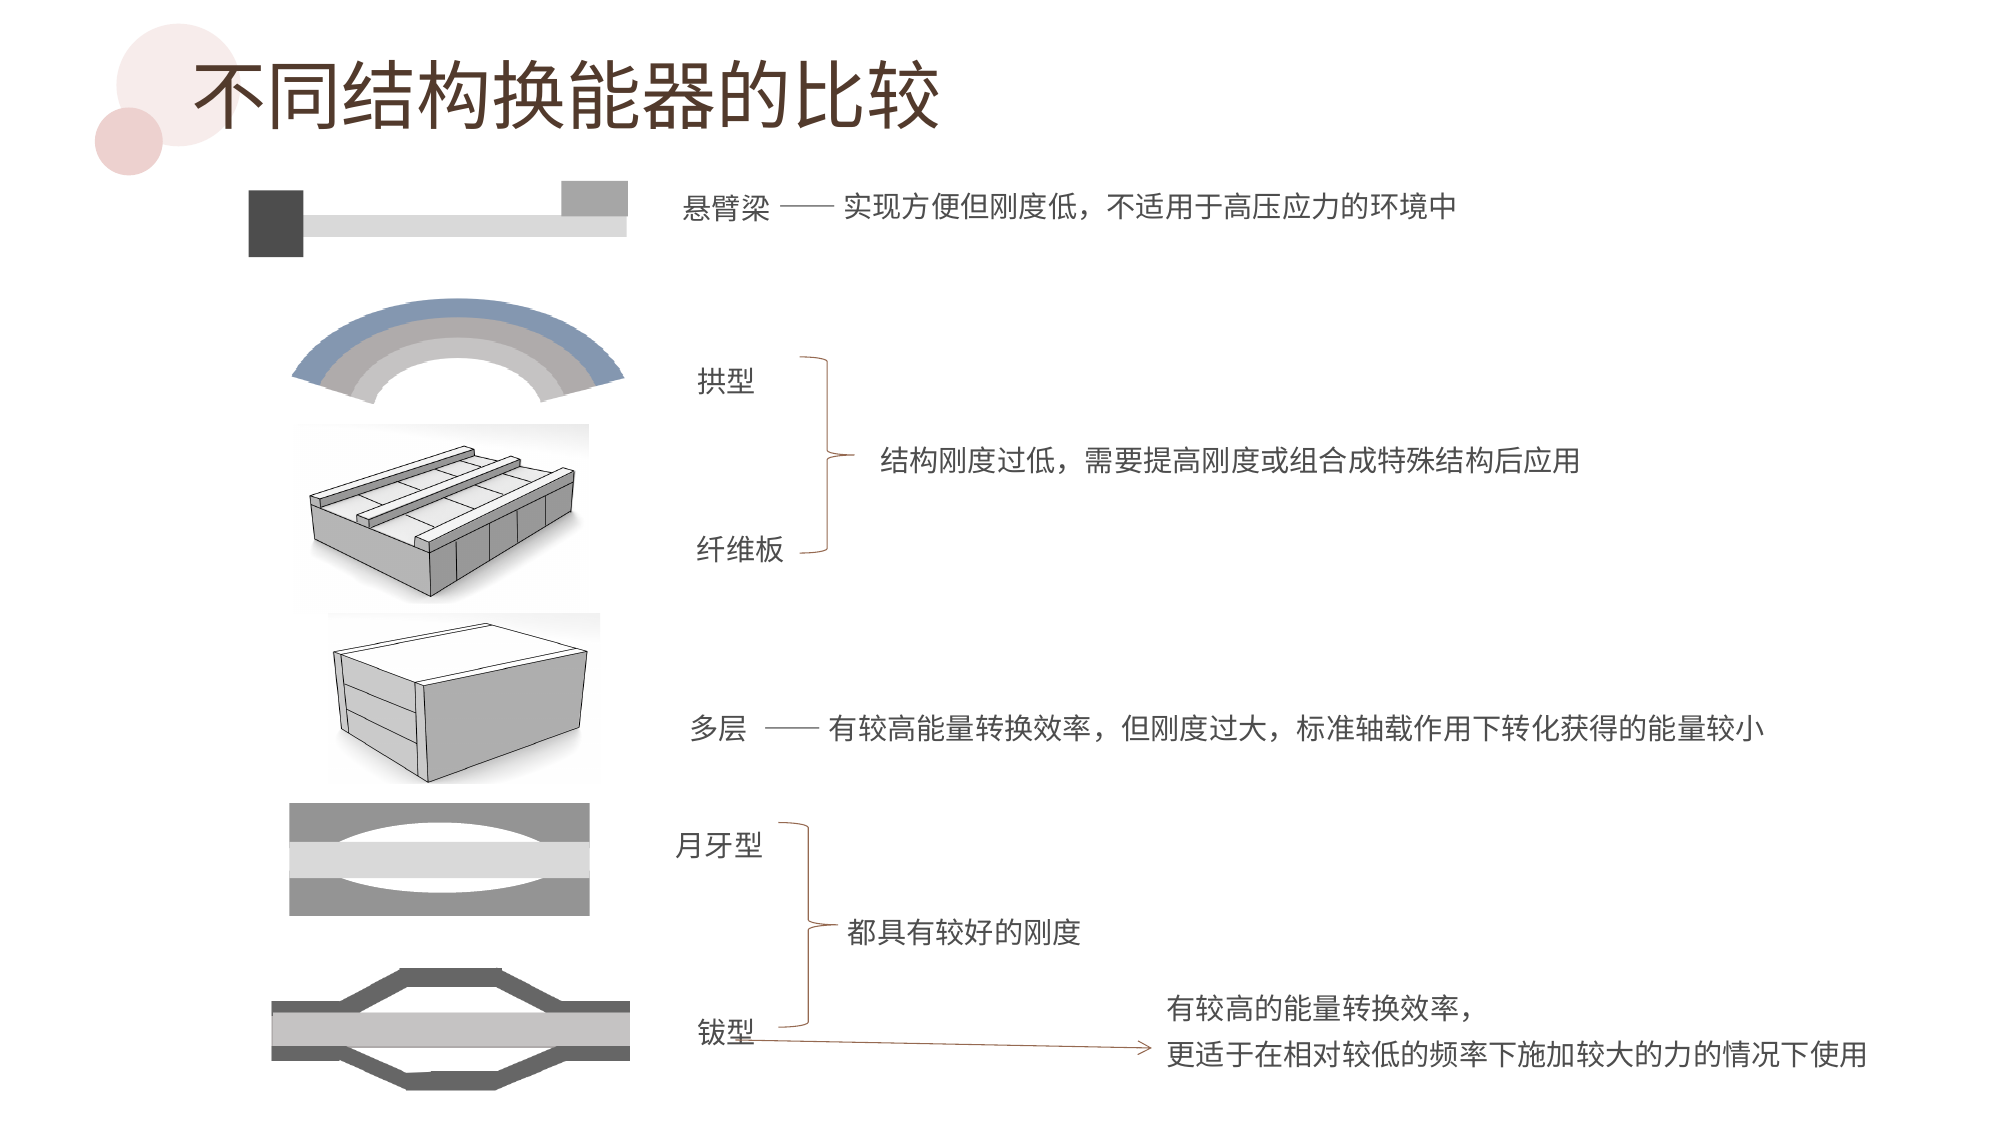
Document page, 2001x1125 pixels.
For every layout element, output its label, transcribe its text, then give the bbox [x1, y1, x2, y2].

text_box 悬臂梁 [667, 173, 786, 234]
text_box 纤维板 [682, 513, 800, 574]
picture [274, 277, 654, 784]
text_box 多层 [675, 692, 748, 753]
text_box 不同结构换能器的比较 [176, 40, 1533, 146]
text_box 钹型 [682, 996, 735, 1057]
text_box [248, 180, 628, 258]
text_box ——实现方便但刚度低，不适用于高压应力的环境中 [763, 180, 1597, 231]
text_box [115, 22, 223, 148]
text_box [778, 822, 1097, 972]
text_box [735, 972, 1883, 1125]
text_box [289, 802, 590, 941]
text_box ——有较高能量转换效率，但刚度过大，标准轴载作用下转化获得的能量较小 [748, 692, 1780, 753]
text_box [799, 356, 1597, 554]
text_box [93, 106, 164, 177]
text_box 拱型 [682, 345, 771, 406]
picture [249, 941, 655, 1113]
text_box 月牙型 [660, 809, 779, 870]
